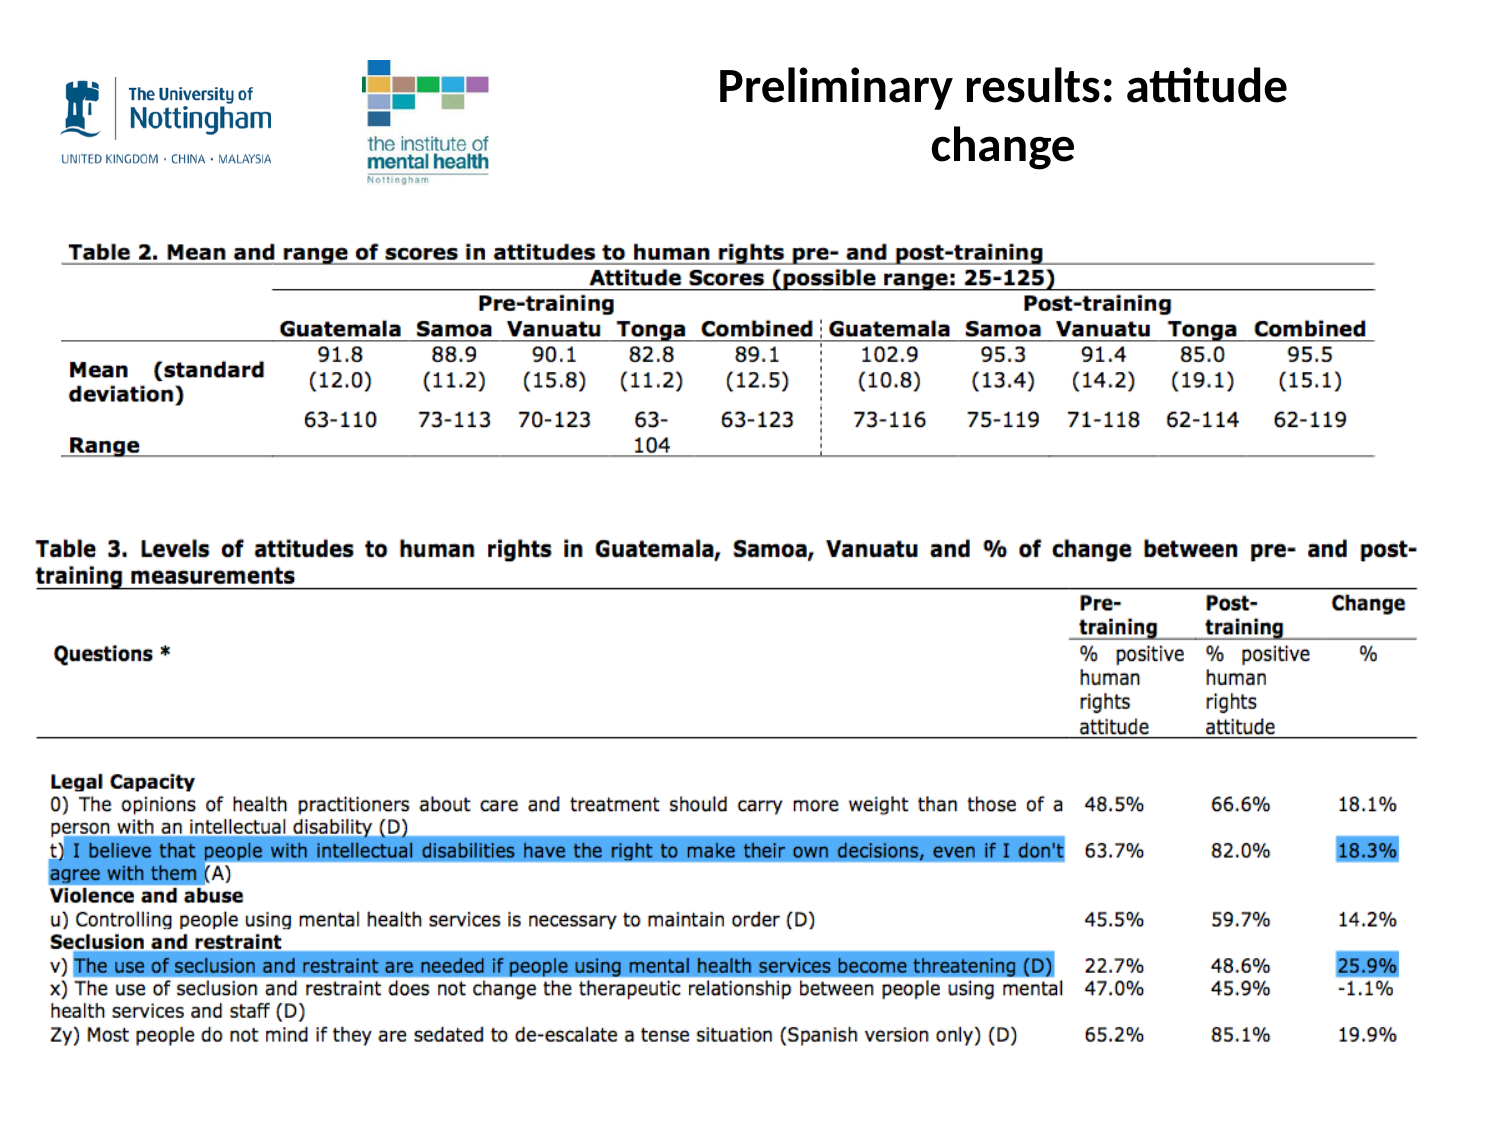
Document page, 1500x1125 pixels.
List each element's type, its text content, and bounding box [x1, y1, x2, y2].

picture [18, 178, 1442, 740]
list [49, 0, 508, 252]
title Preliminary results: attitude change [635, 45, 1371, 177]
picture [18, 769, 1440, 1059]
